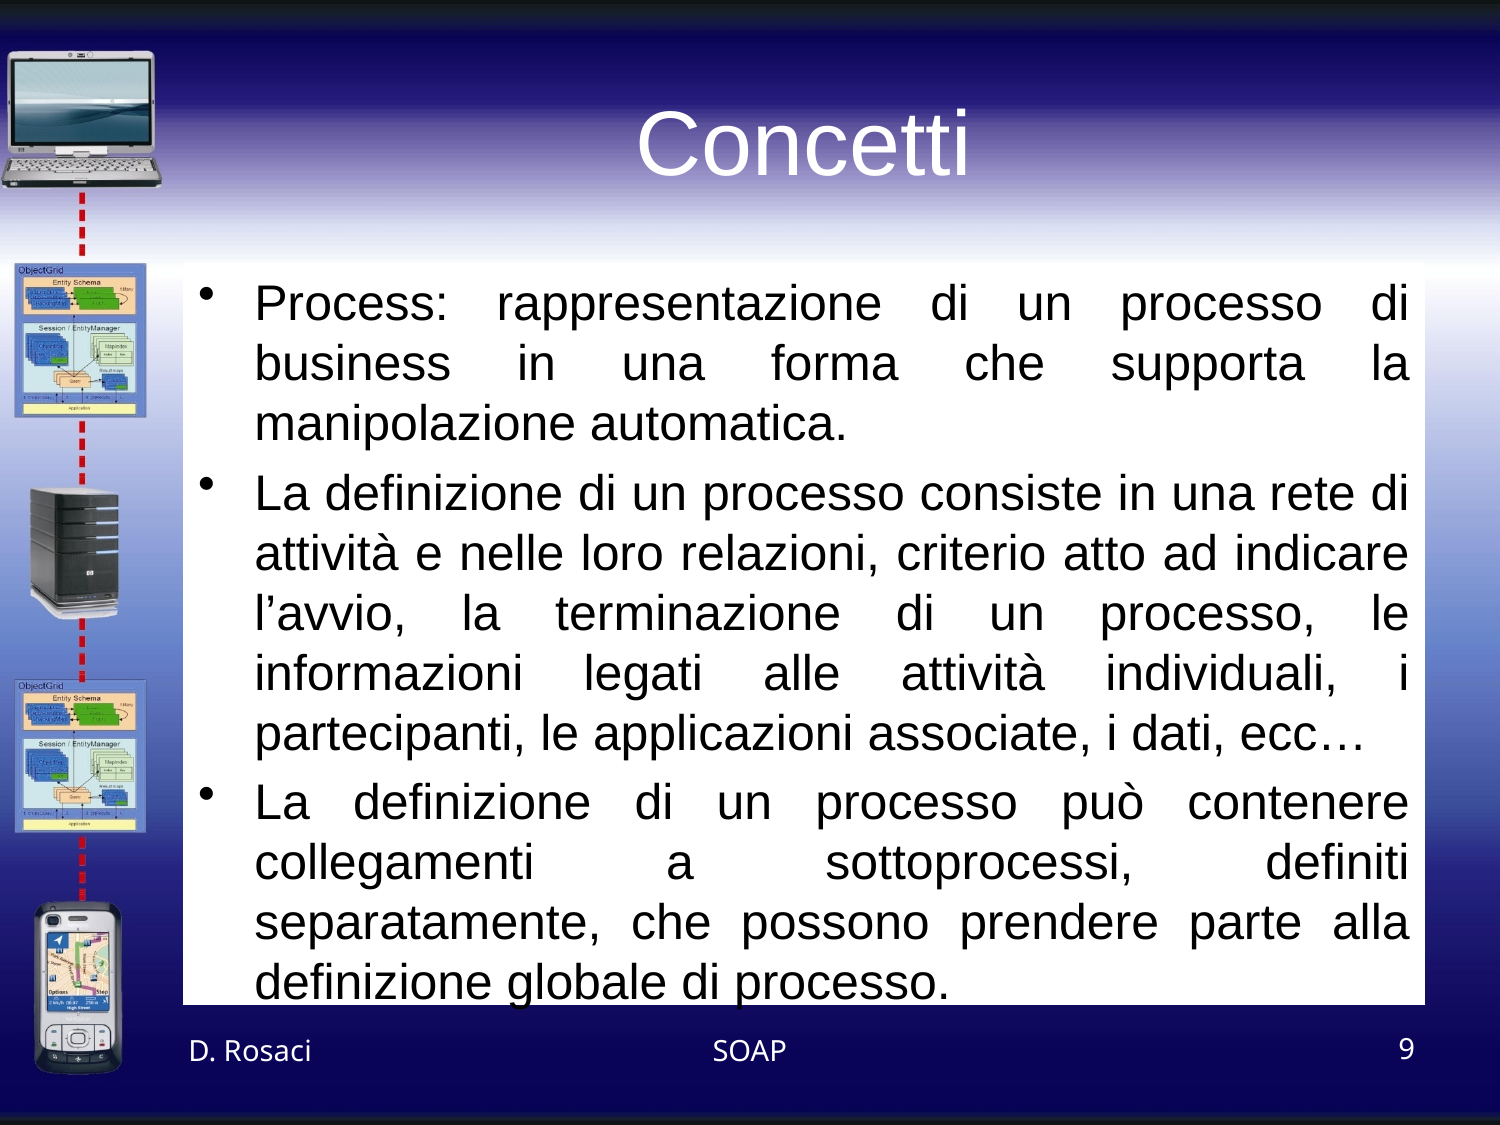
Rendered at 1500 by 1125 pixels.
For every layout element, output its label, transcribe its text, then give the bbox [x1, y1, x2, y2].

picture [0, 0, 1500, 1125]
footer SOAP [512, 1024, 988, 1103]
title Concetti [182, 44, 1426, 233]
slide_number D. Rosaci [74, 1024, 426, 1103]
list Process: rappresentazione di un processo di business in una forma che supporta la manipolazione automatica. La definizione di un processo consiste in una rete di attività e nelle loro relazioni, criterio atto ad indicare l’avvio, la terminazione di un processo, le informazioni legati alle attività individuali, i partecipanti, le applicazioni associate, i dati, ecc… La definizione di un processo può contenere collegamenti a sottoprocessi, definiti separatamente, che possono prendere parte alla definizione globale di processo. [182, 262, 1426, 1006]
